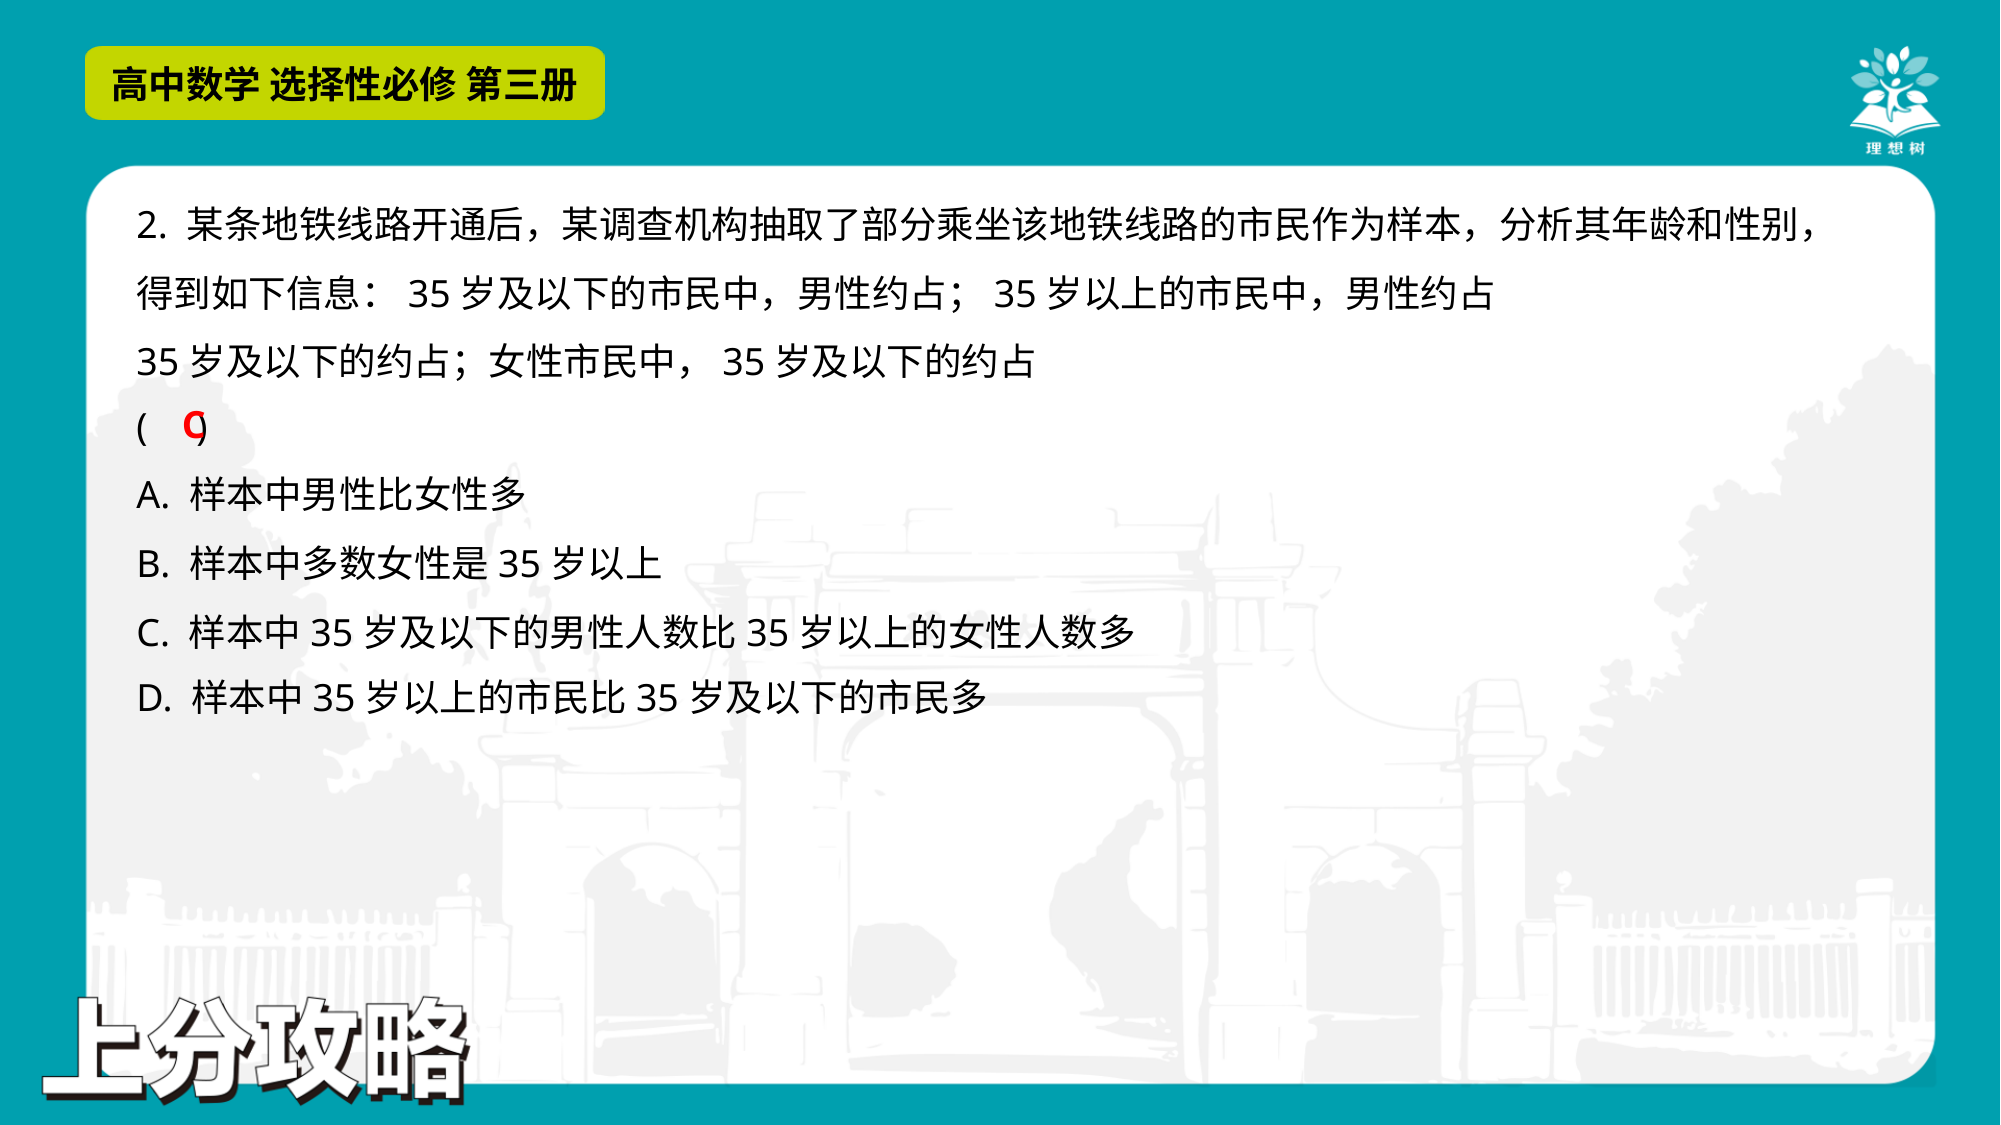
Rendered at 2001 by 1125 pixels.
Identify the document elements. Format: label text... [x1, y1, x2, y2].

text_box C [166, 381, 221, 440]
text_box A. 样本中男性比女性多 B. 样本中多数女性是35岁以上 C. 样本中35岁及以下的男性人数比35岁以上的女性人数多 D. 样本中35岁以上的市民比35岁及以下的市民多 [136, 447, 1865, 712]
picture [0, 0, 2000, 1125]
